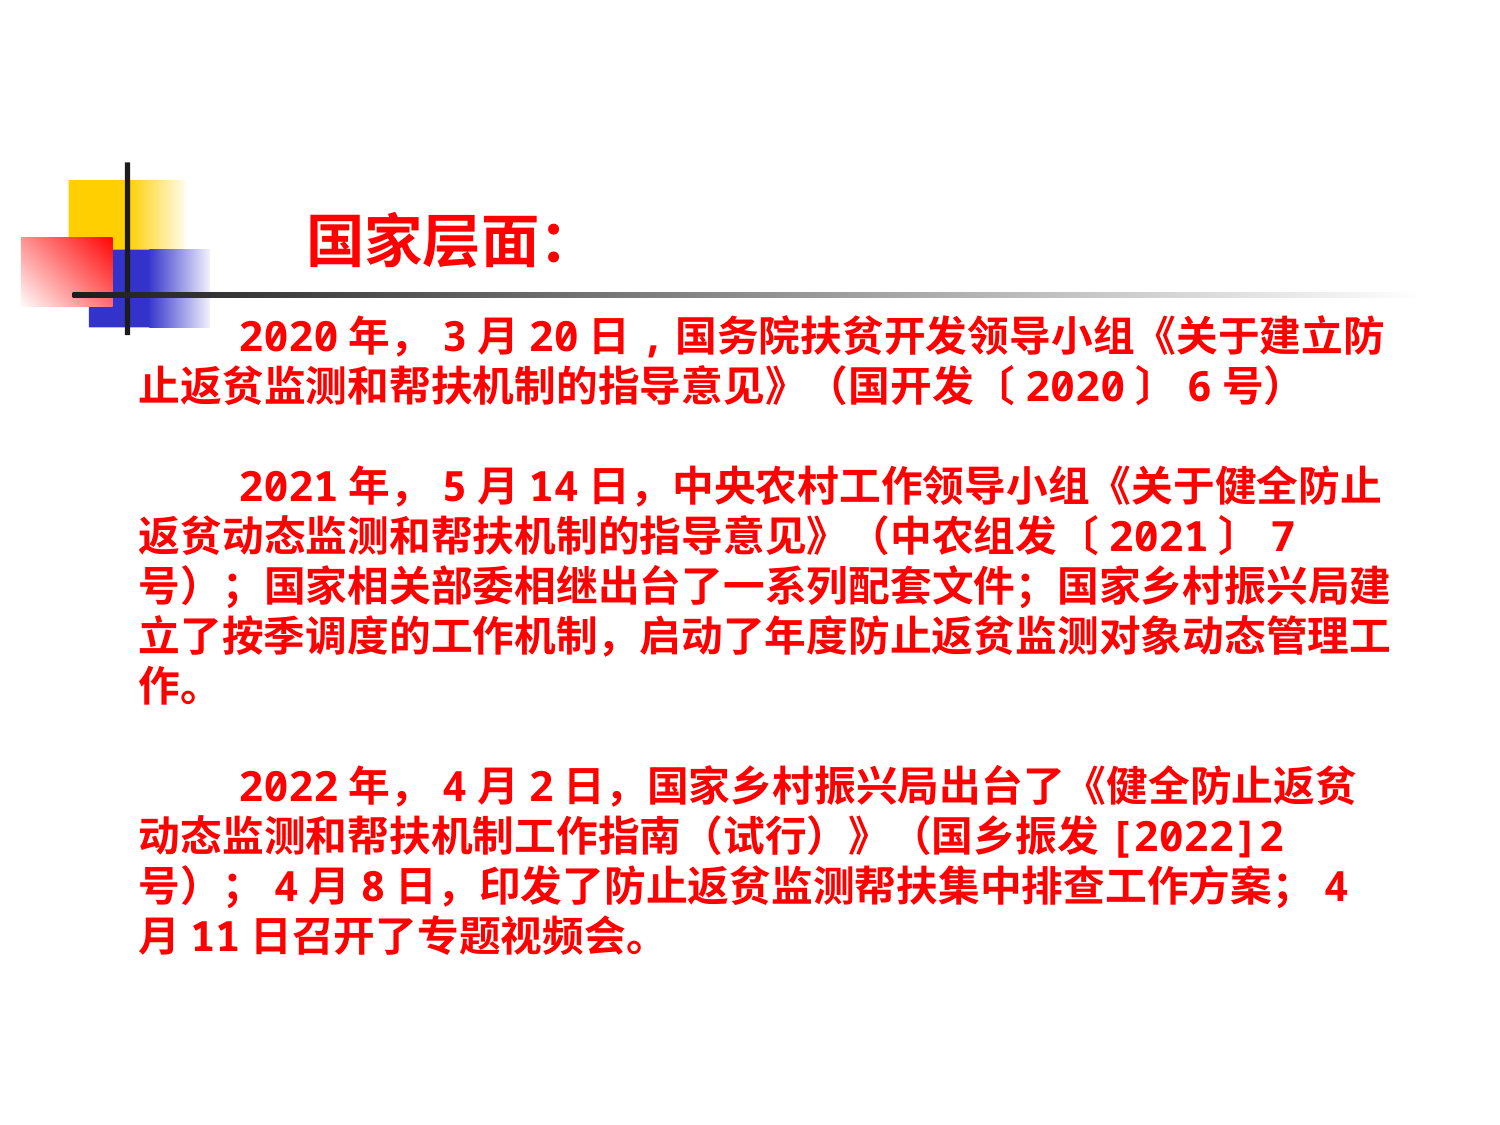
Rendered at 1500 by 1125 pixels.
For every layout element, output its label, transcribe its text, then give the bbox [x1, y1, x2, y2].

text_box 2020年，3月20日,国务院扶贫开发领导小组《关于建立防止返贫监测和帮扶机制的指导意见》（国开发〔2020〕6号） 2021年，5月14日，中央农村工作领导小组《关于健全防止返贫动态监测和帮扶机制的指导意见》（中农组发〔2021〕7号）；国家相关部委相继出台了一系列配套文件；国家乡村振兴局建立了按季调度的工作机制，启动了年度防止返贫监测对象动态管理工作。 2022年，4月2日，国家乡村振兴局出台了《健全防止返贫动态监测和帮扶机制工作指南（试行）》（国乡振发[2022]2号）；4月8日，印发了防止返贫监测帮扶集中排查工作方案；4月11日召开了专题视频会。 [123, 302, 1412, 968]
text_box 国家层面： [291, 196, 613, 281]
